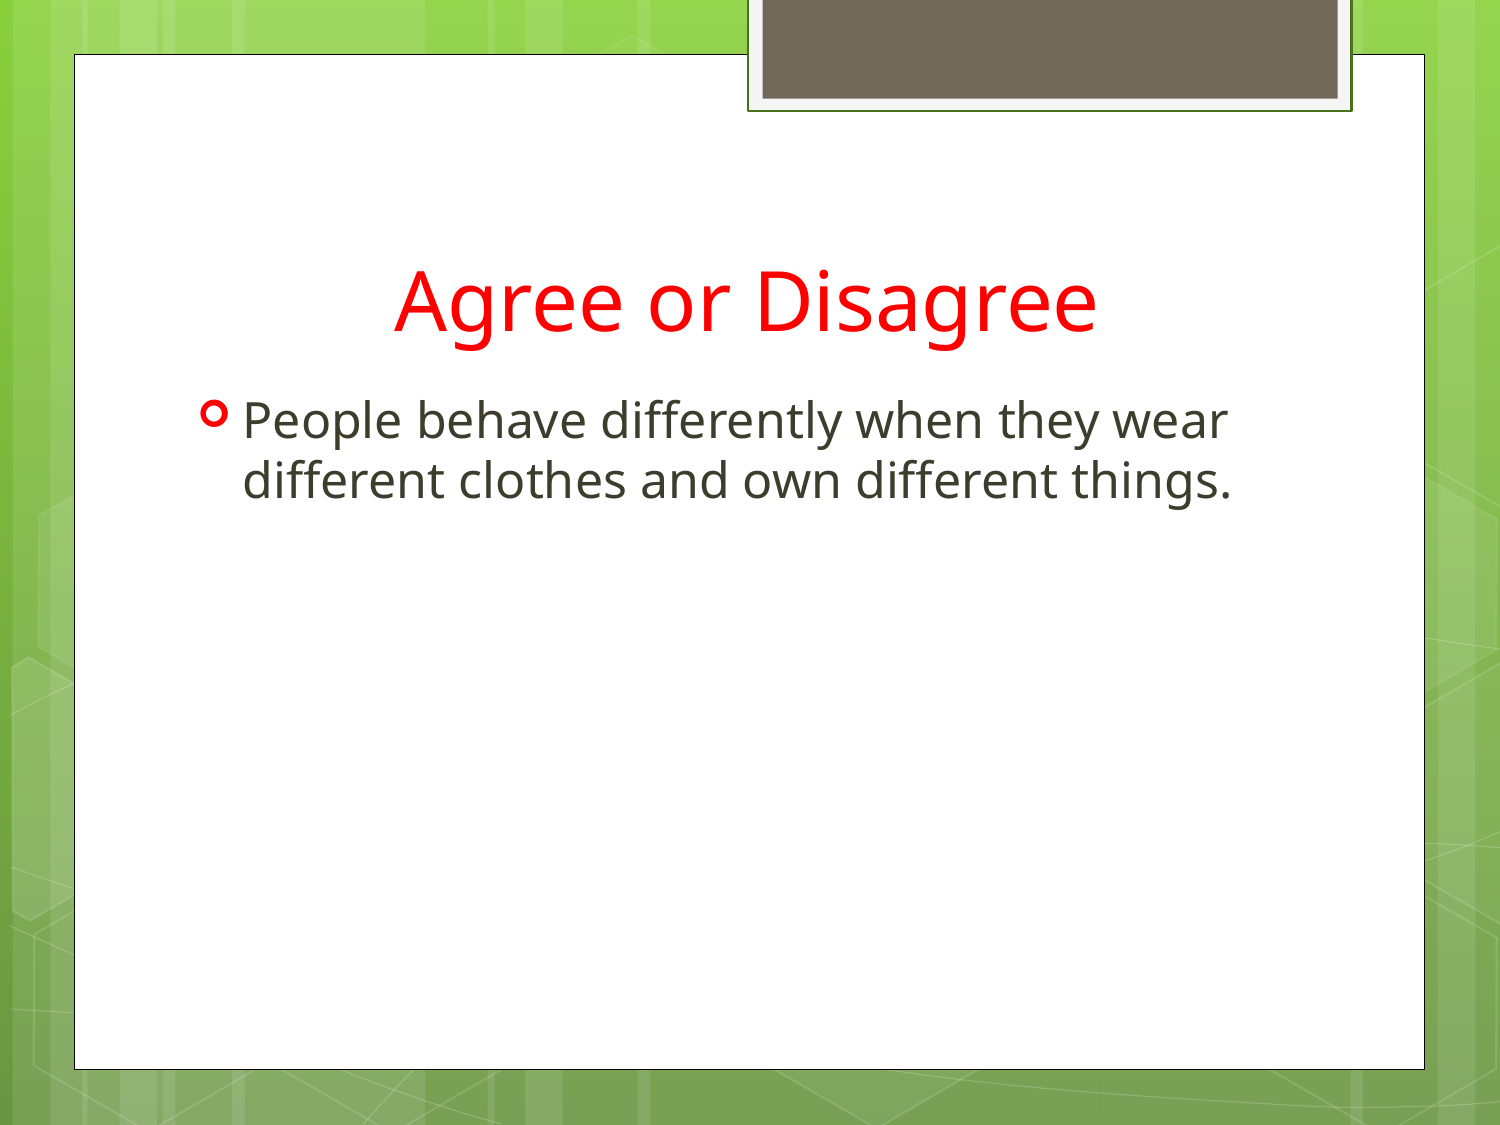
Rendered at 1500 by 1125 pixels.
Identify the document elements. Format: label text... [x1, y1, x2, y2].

list People behave differently when they wear different clothes and own different things. [171, 381, 1283, 957]
title Agree or Disagree [171, 168, 1324, 357]
